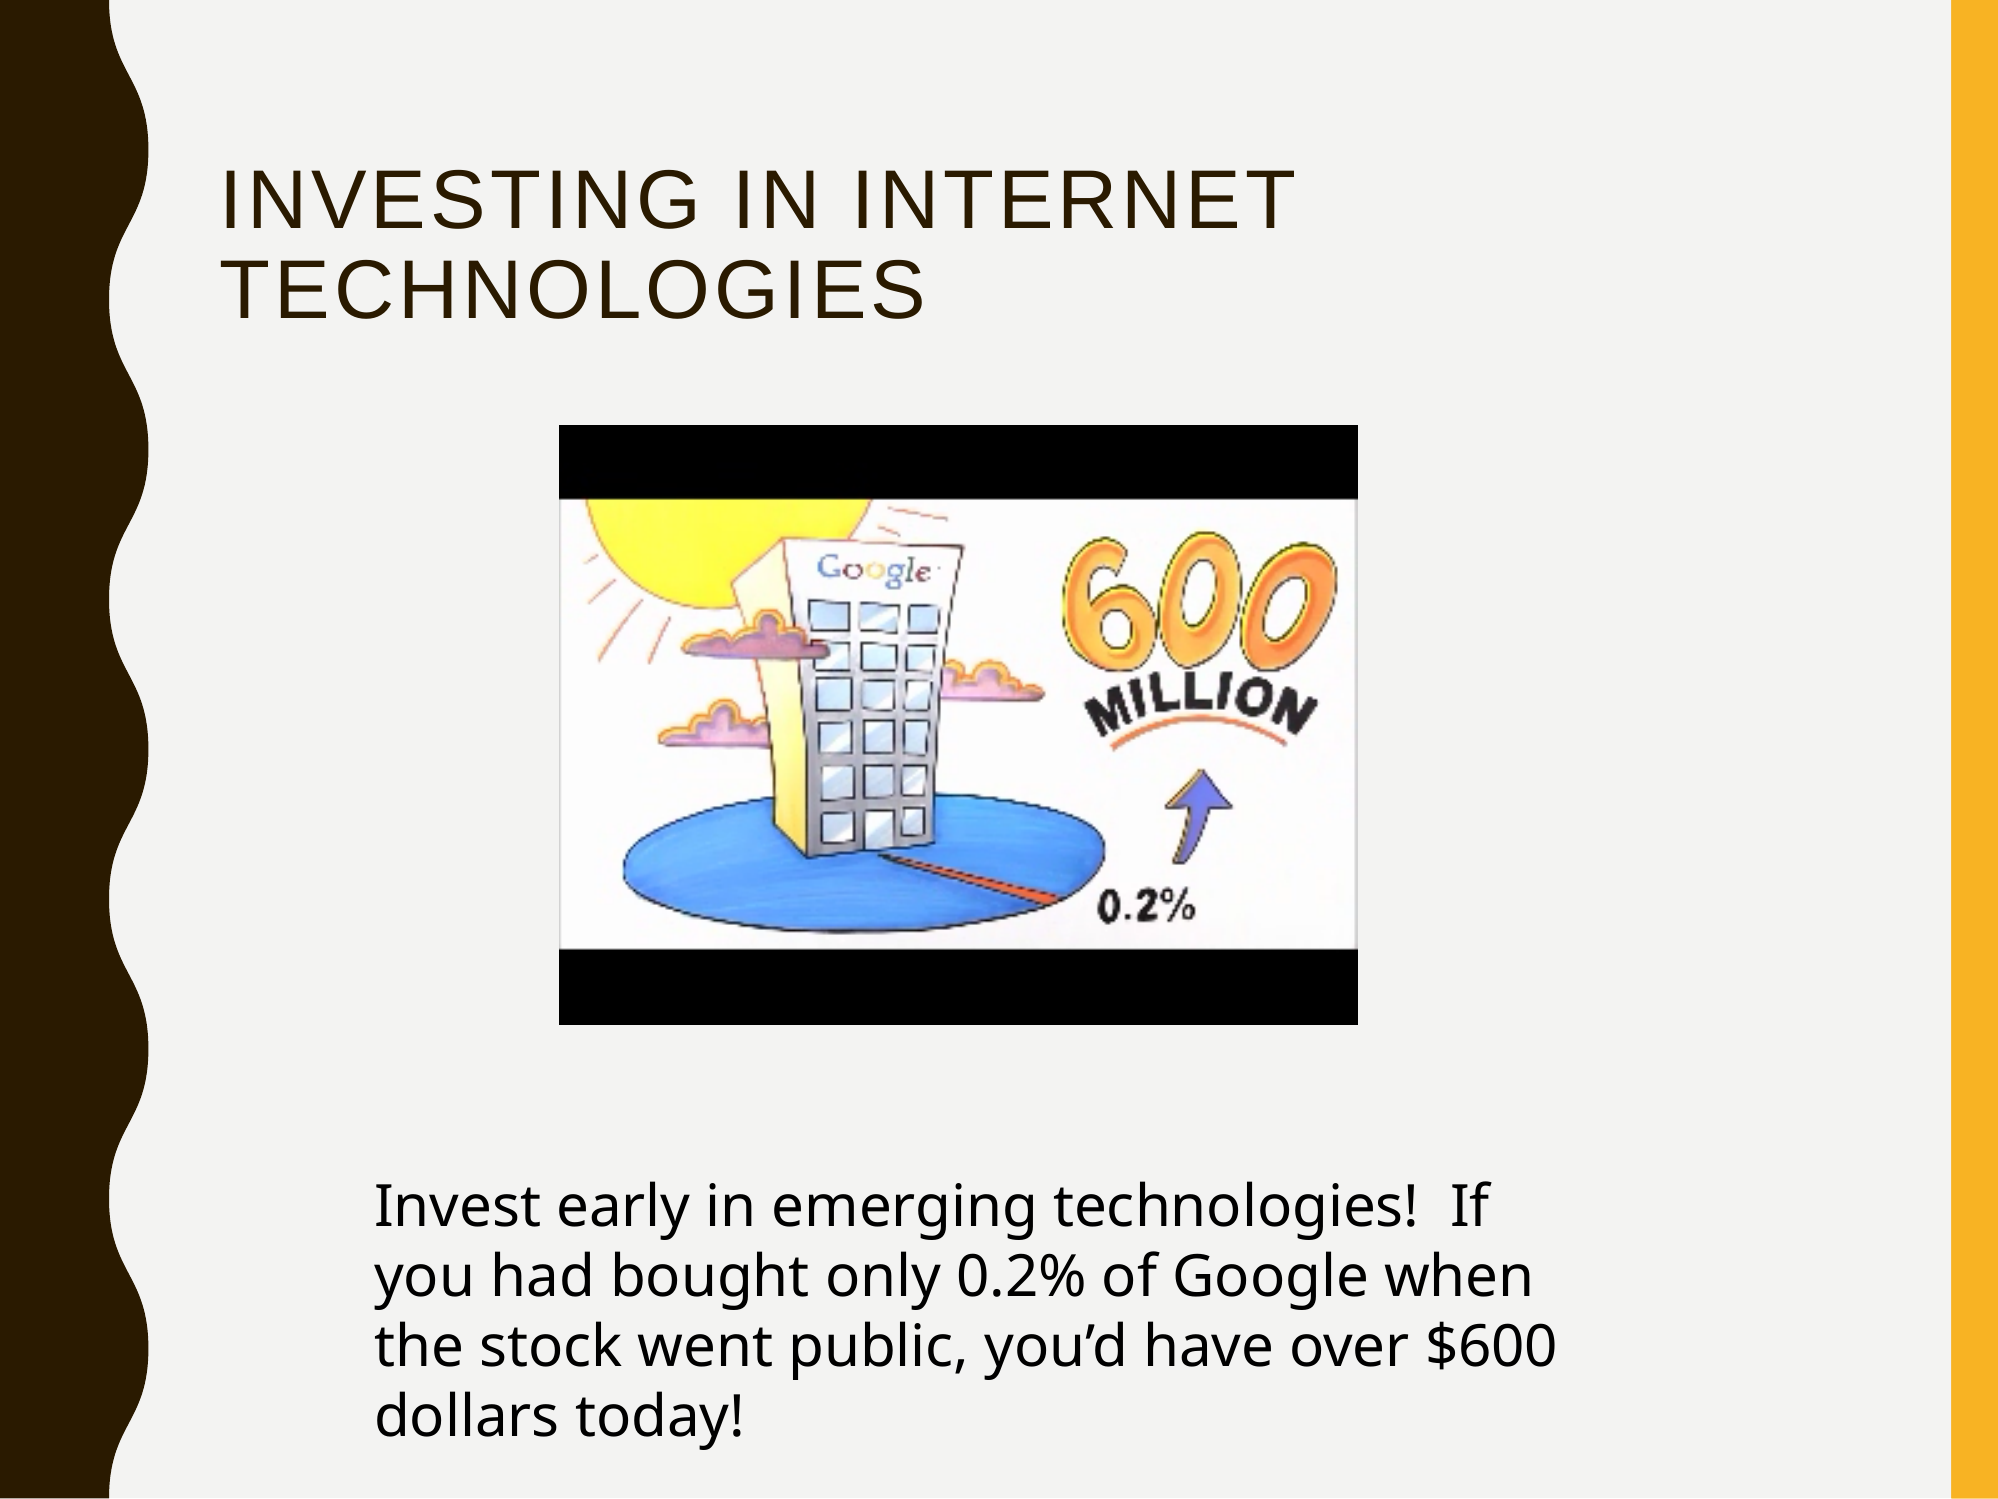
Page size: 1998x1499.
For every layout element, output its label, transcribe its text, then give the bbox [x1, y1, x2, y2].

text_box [558, 424, 1359, 1025]
title Investing in Internet Technologies [205, 83, 1873, 410]
text_box Invest early in emerging technologies! If you had bought only 0.2% of Google when the stock went public, you’d have over $600 dollars today! [359, 1160, 1611, 1455]
